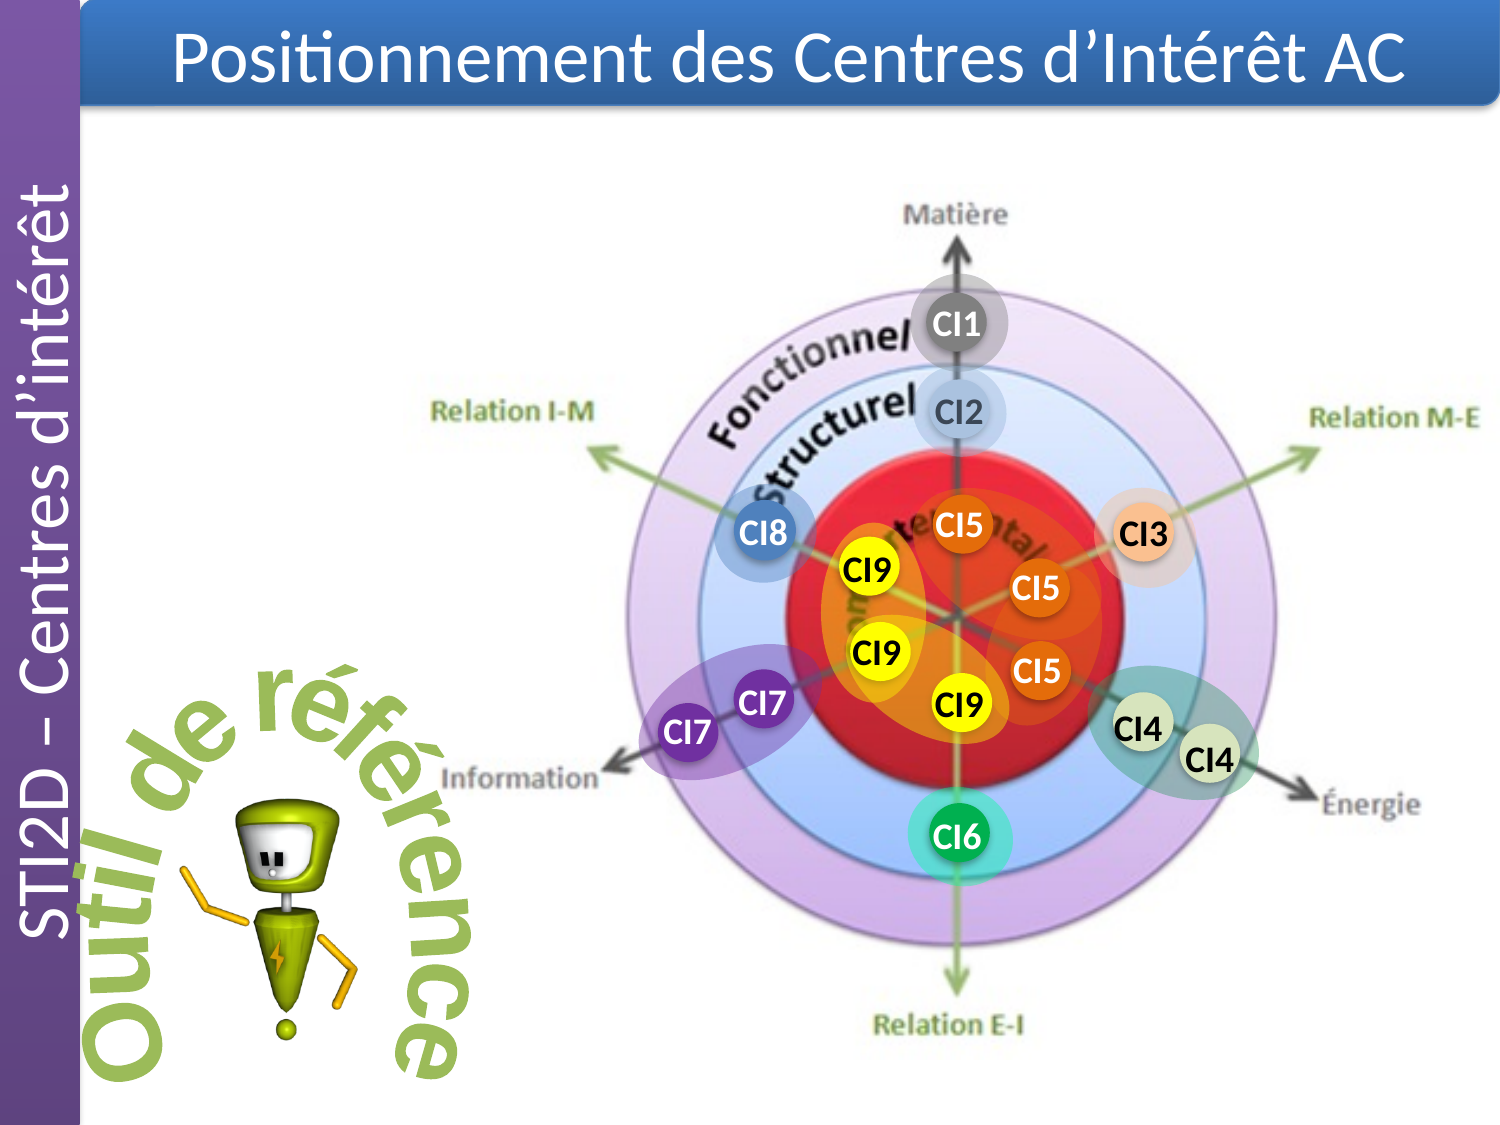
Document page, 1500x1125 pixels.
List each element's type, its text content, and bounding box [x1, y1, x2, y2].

text_box Positionnement des Centres d’Intérêt AC [84, 0, 1500, 107]
picture [403, 184, 1500, 1060]
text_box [106, 688, 453, 1125]
text_box STI2D – Centres d’intérêt [0, 0, 80, 1125]
